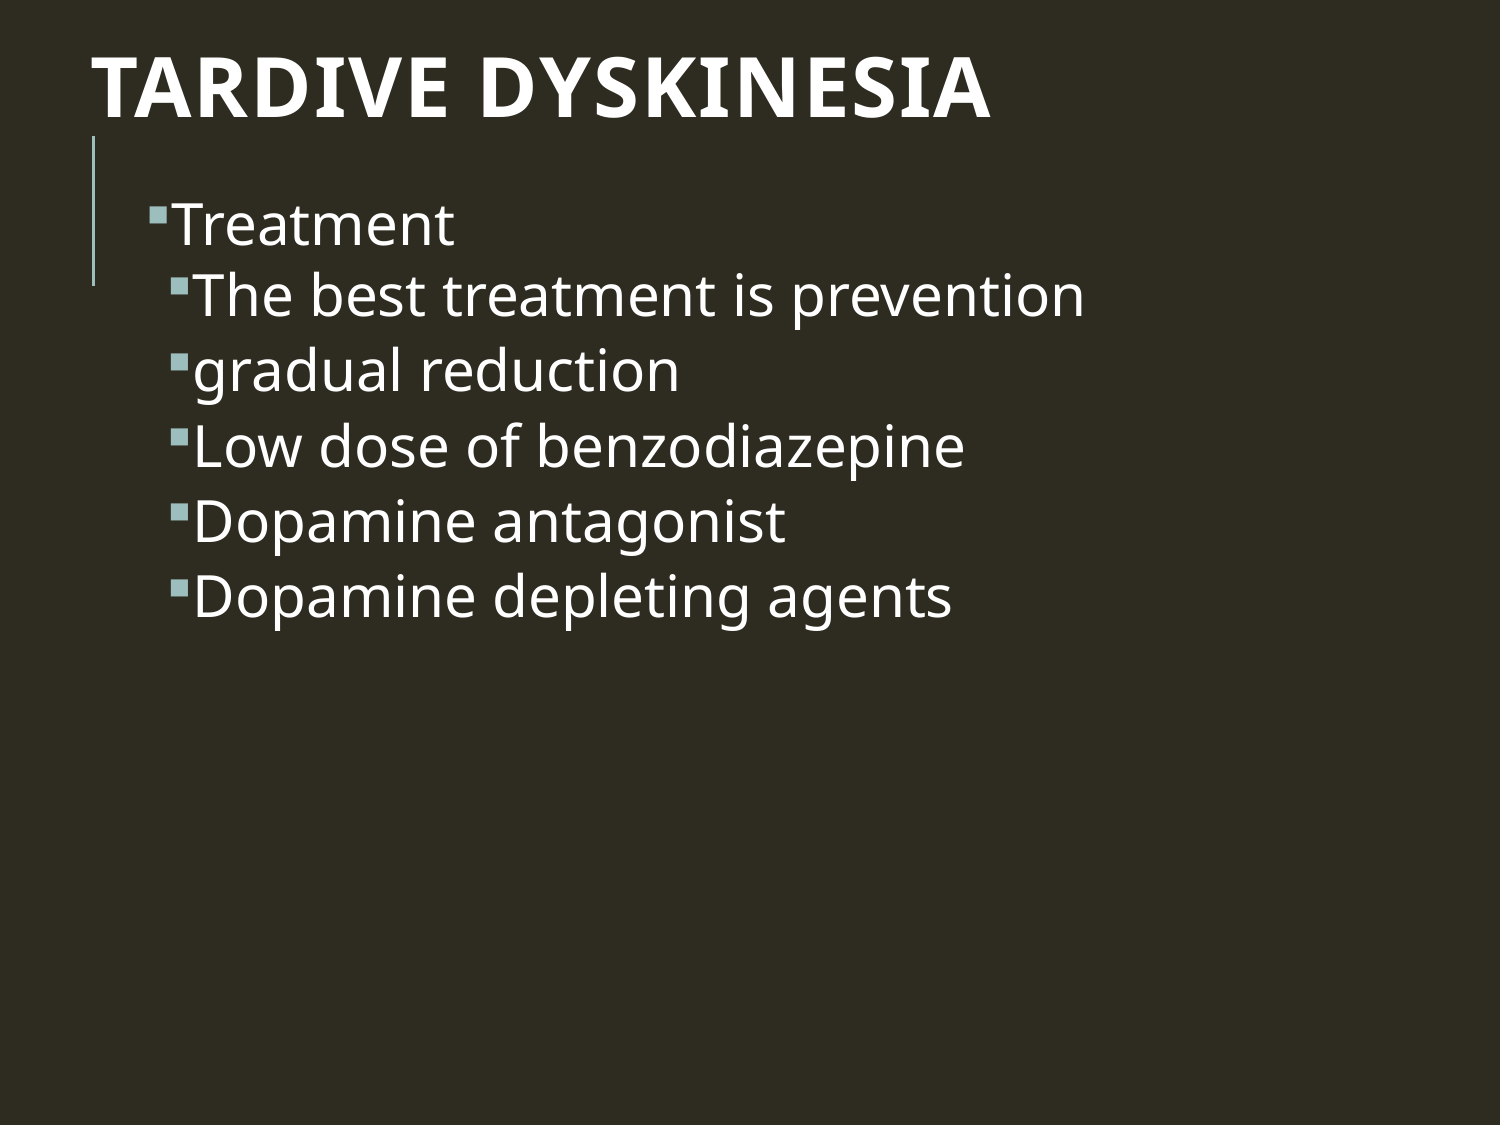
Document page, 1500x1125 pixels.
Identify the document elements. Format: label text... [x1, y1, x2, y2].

list Treatment The best treatment is prevention gradual reduction Low dose of benzodiazepine Dopamine antagonist Dopamine depleting agents [137, 187, 1425, 1000]
title Tardive dyskinesia [75, 37, 1425, 150]
